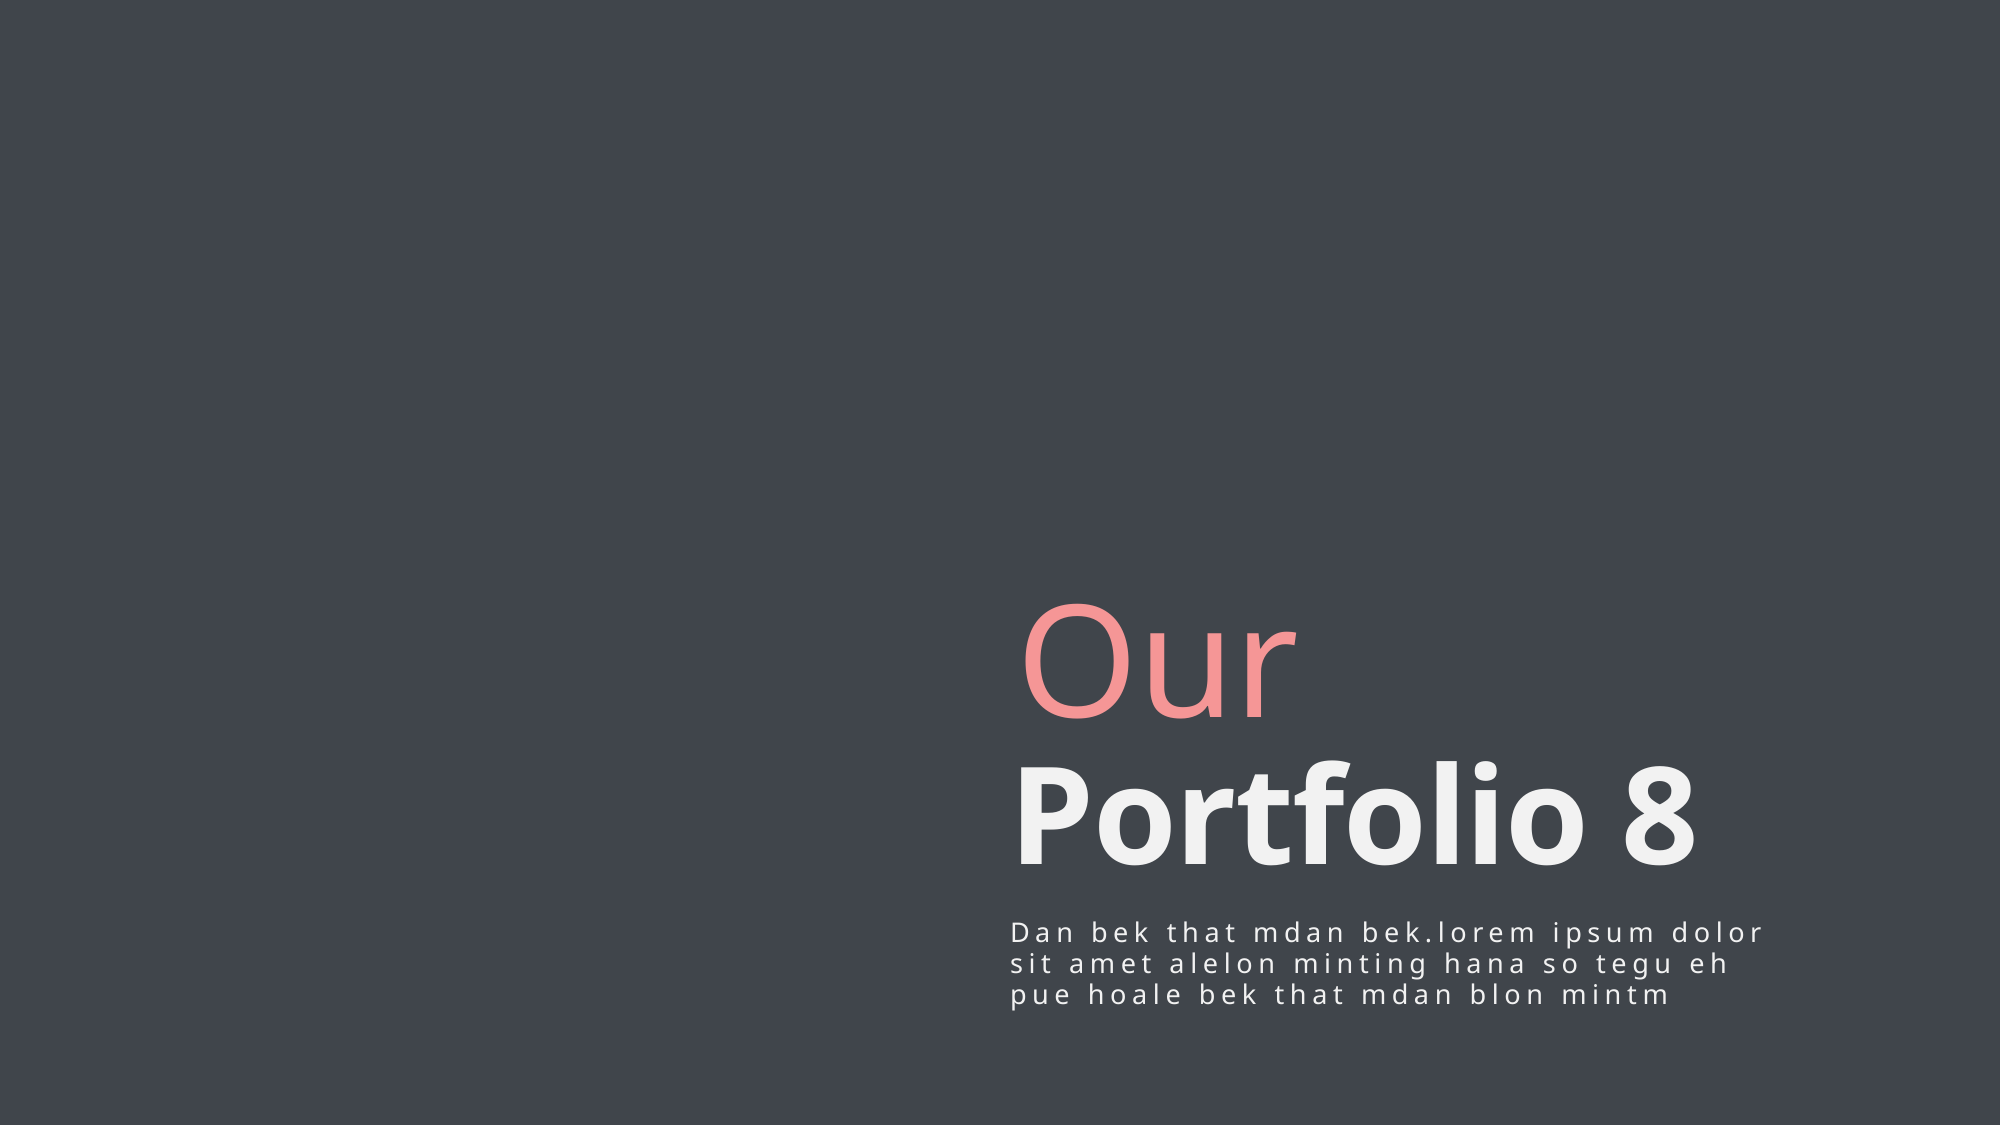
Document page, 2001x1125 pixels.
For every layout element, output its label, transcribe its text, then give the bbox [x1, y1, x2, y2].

text_box Portfolio 8 [1066, 725, 1748, 896]
text_box Dan bek that mdan bek.lorem ipsum dolor sit amet alelon minting hana so tegu eh pue hoale bek that mdan blon mintm [1005, 911, 1796, 1014]
text_box Our [1066, 556, 1313, 725]
picture [55, 59, 1066, 931]
